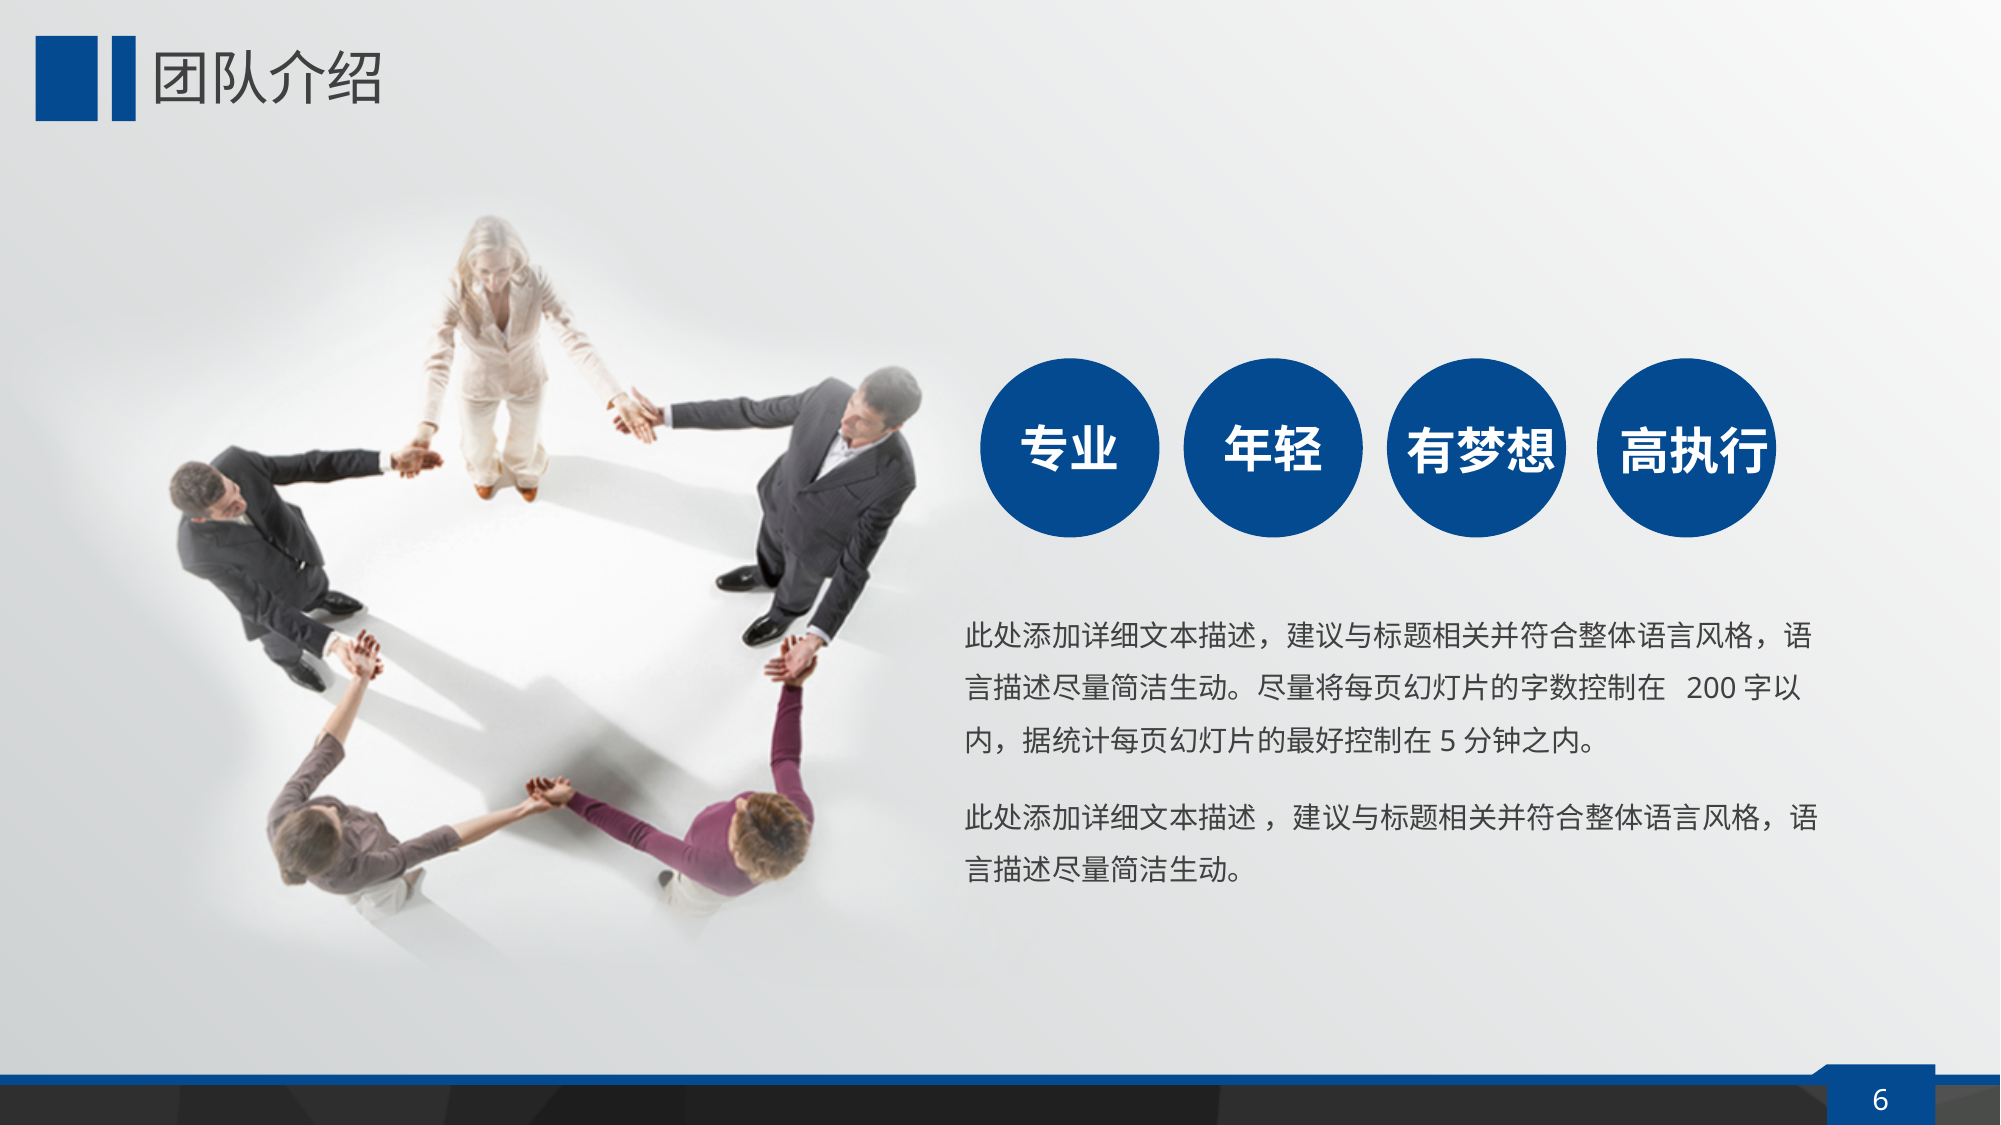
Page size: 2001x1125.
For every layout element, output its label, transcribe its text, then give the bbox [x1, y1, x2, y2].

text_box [1596, 358, 1786, 538]
picture [0, 192, 1070, 990]
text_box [1183, 358, 1363, 538]
picture [0, 1085, 1827, 1125]
title 团队介绍 [137, 38, 925, 124]
text_box 此处添加详细文本描述，建议与标题相关并符合整体语言风格，语言描述尽量简洁生动。尽量将每页幻灯片的字数控制在 200字以内，据统计每页幻灯片的最好控制在5分钟之内。 此处添加详细文本描述 ，建议与标题相关并符合整体语言风格，语言描述尽量简洁生动。 [1070, 599, 1831, 913]
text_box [1386, 358, 1573, 538]
picture [1936, 1085, 2000, 1125]
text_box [980, 358, 1160, 538]
